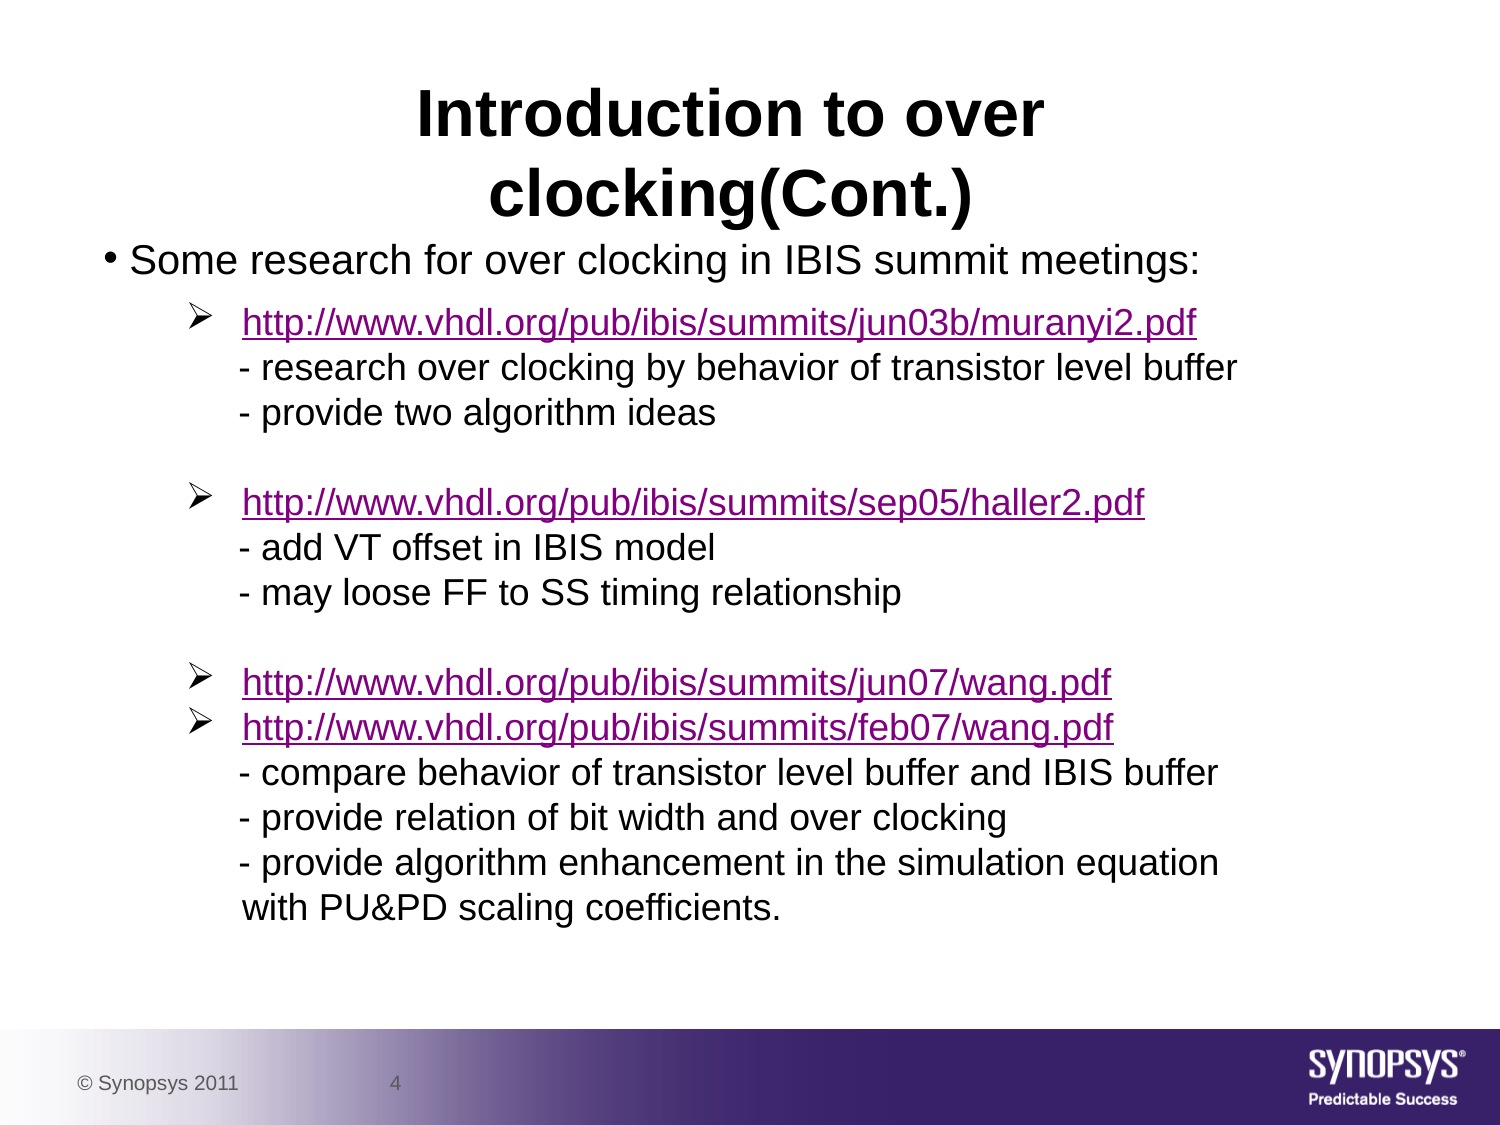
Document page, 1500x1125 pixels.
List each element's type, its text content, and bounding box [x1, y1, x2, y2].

text_box Some research for over clocking in IBIS summit meetings: [88, 225, 1406, 290]
title Introduction to over clocking(Cont.) [159, 56, 1304, 225]
text_box http://www.vhdl.org/pub/ibis/summits/jun03b/muranyi2.pdf - research over clocking by behavior of transistor level buffer - provide two algorithm ideas http://www.vhdl.org/pub/ibis/summits/sep05/haller2.pdf - add VT offset in IBIS model - may loose FF to SS timing relationship http://www.vhdl.org/pub/ibis/summits/jun07/wang.pdf http://www.vhdl.org/pub/ibis/summits/feb07/wang.pdf - compare behavior of transistor level buffer and IBIS buffer - provide relation of bit width and over clocking - provide algorithm enhancement in the simulation equation with PU&PD scaling coefficients. [171, 290, 1306, 981]
picture [0, 1029, 1500, 1125]
